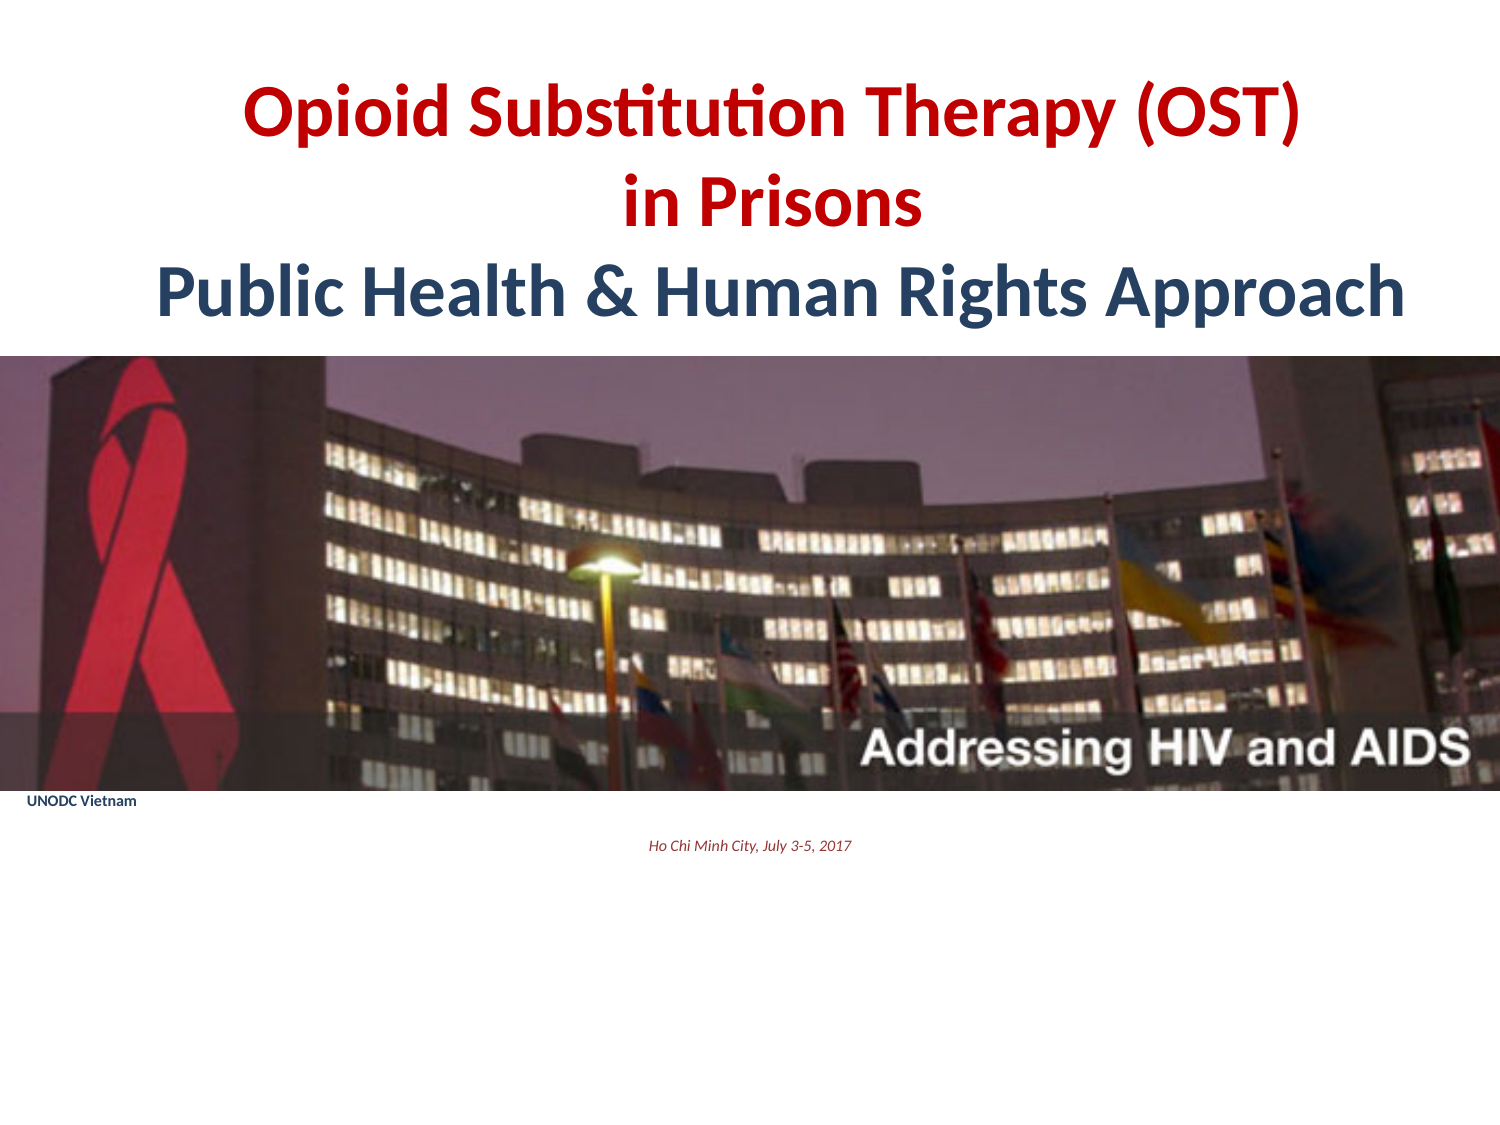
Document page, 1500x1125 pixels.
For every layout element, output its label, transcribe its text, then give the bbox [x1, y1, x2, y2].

picture [0, 356, 1500, 791]
text_box Nguyen Thanh Cuong, MD, MPH UNODC Vietnam Ho Chi Minh City, July 3-5, 2017 [0, 798, 1500, 870]
title Opioid Substitution Therapy (OST) in Prisons Public Health & Human Rights Approach [76, 66, 1471, 327]
